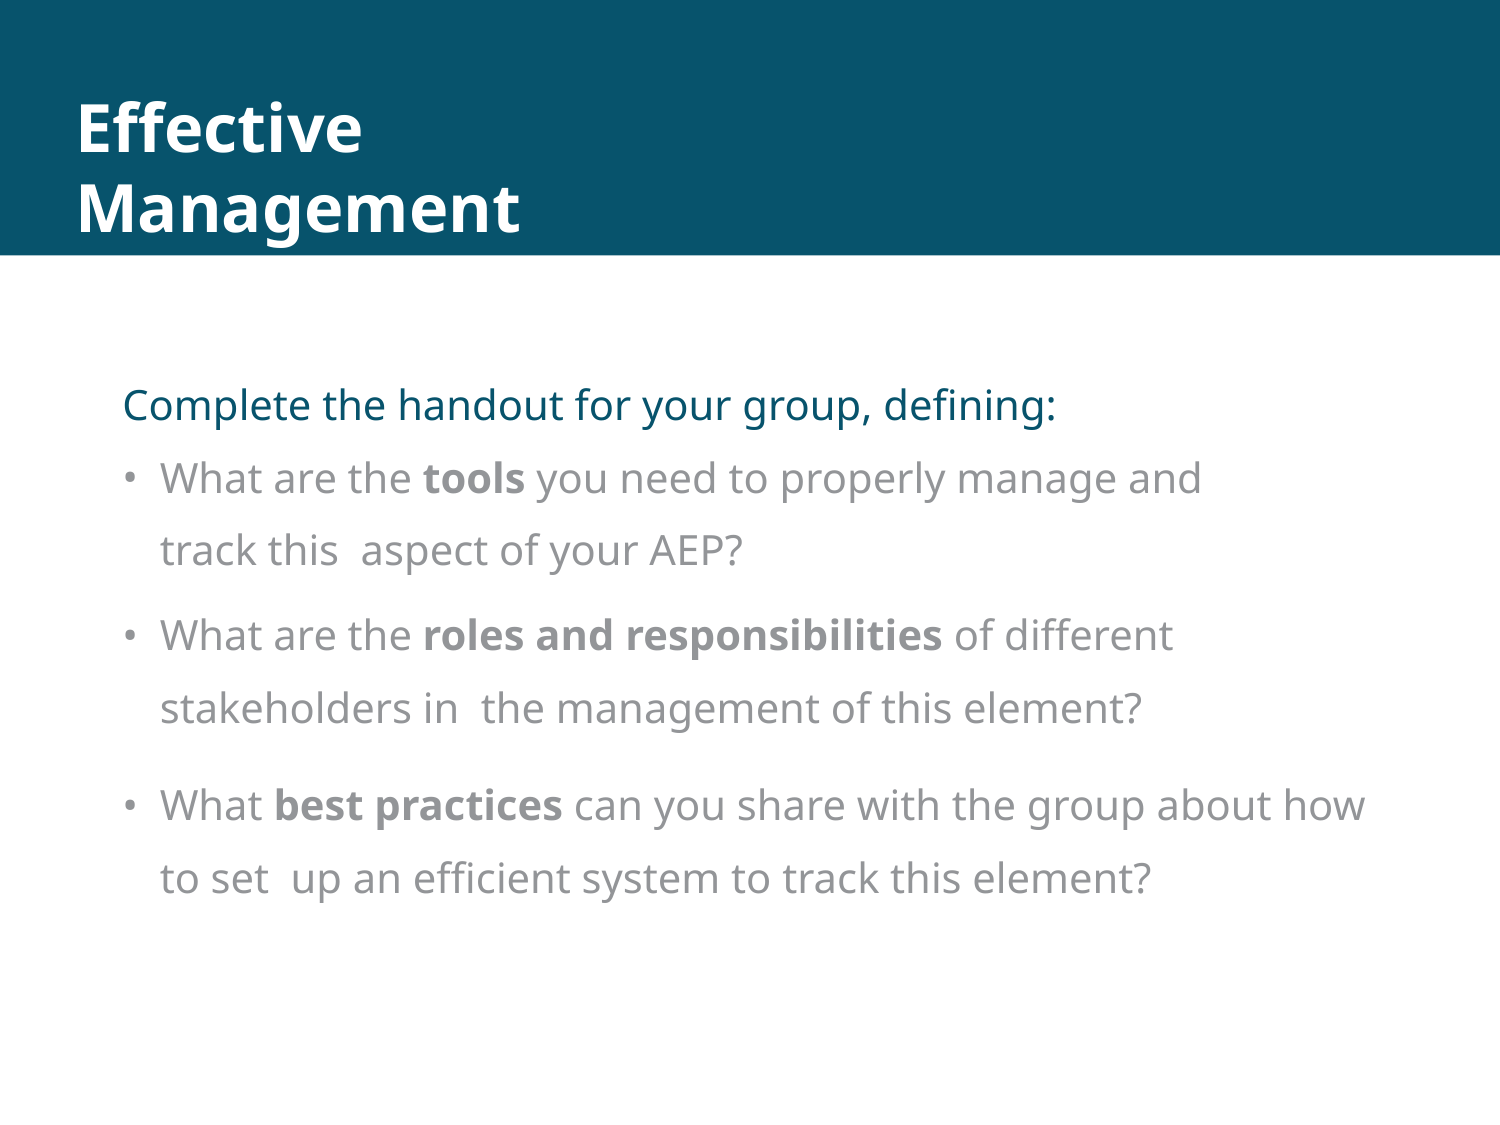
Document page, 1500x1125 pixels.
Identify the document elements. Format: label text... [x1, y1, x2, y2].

title Effective Management [72, 83, 747, 274]
text_box Complete the handout for your group, defining: What are the tools you need to properly manage and track this aspect of your AEP? What are the roles and responsibilities of different stakeholders in the management of this element? What best practices can you share with the group about how to set up an efficient system to track this element? [120, 354, 1391, 902]
